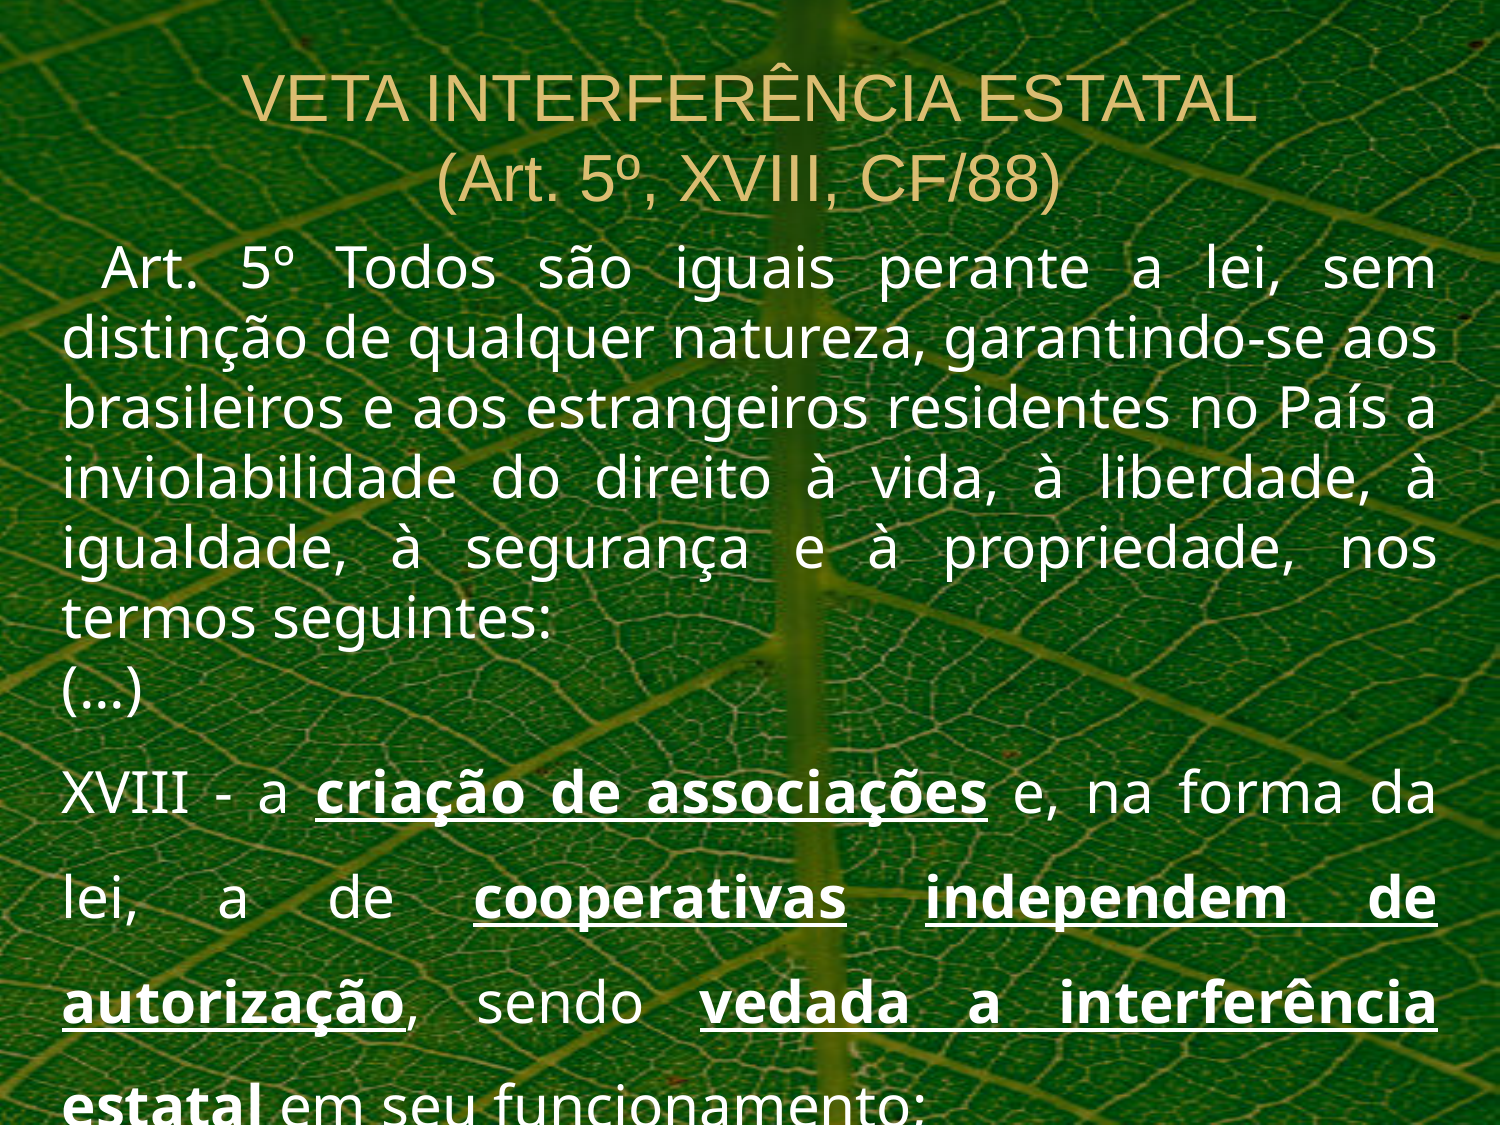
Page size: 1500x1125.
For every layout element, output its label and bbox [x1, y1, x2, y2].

list [0, 0, 1500, 1125]
